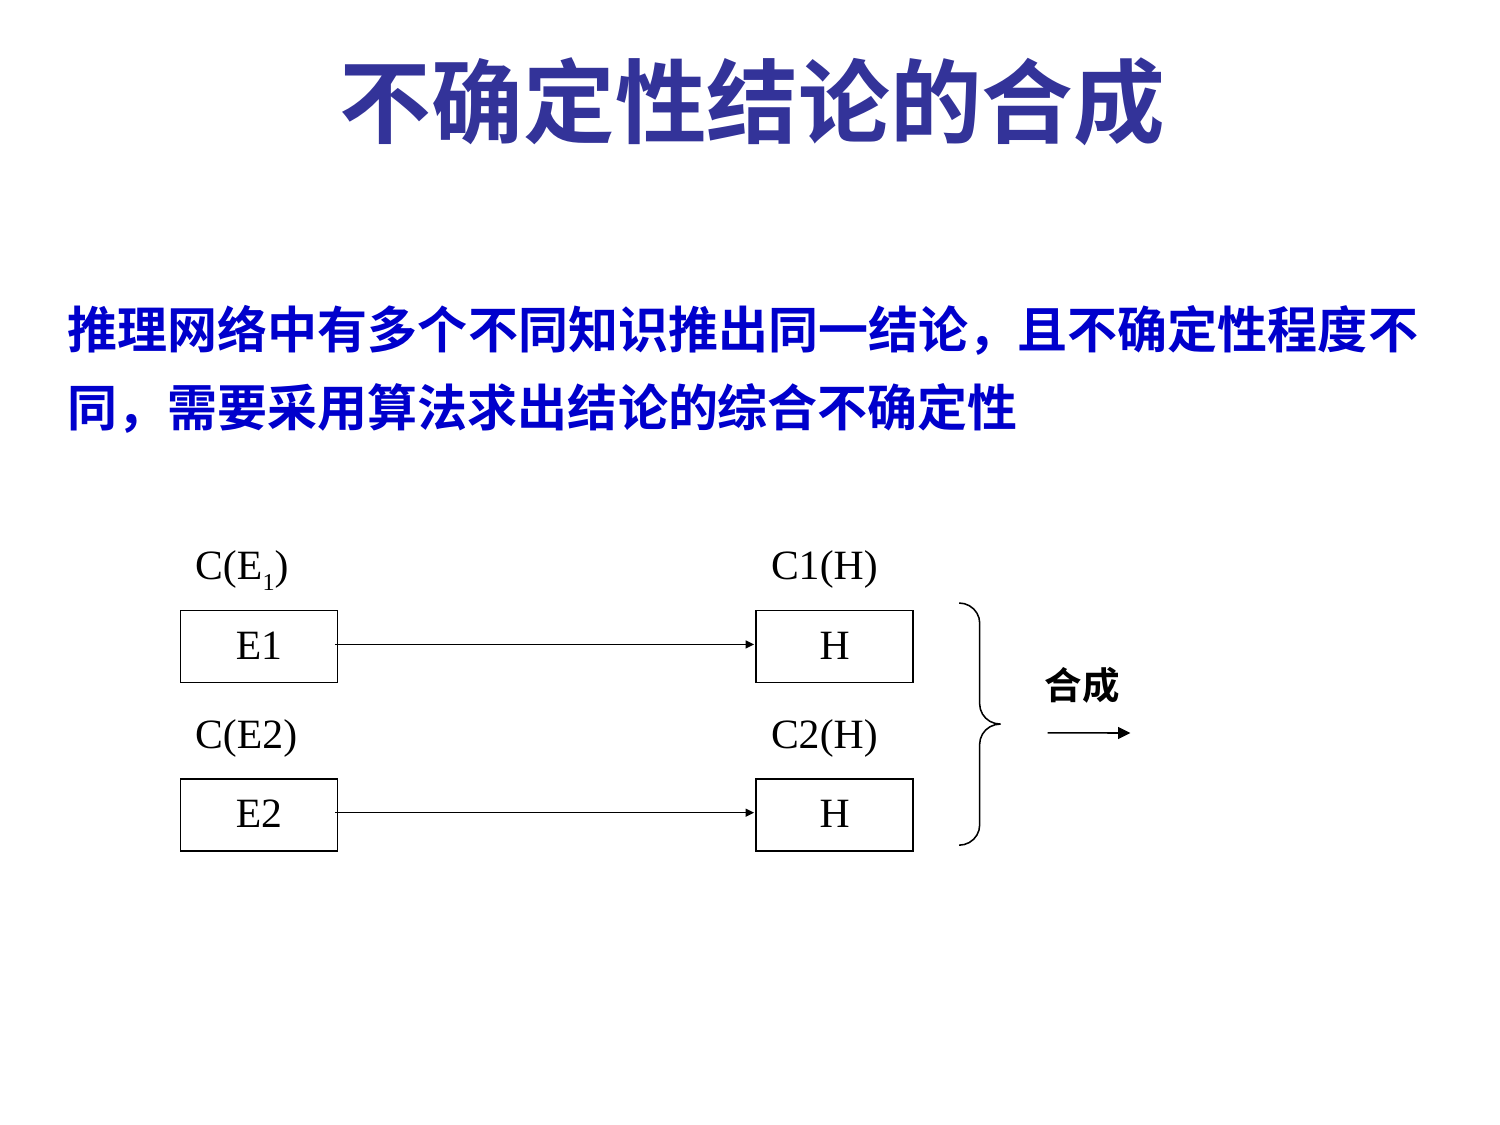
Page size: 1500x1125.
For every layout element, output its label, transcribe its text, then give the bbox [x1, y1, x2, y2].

text_box 推理网络中有多个不同知识推出同一结论，且不确定性程度不同，需要采用算法求出结论的综合不确定性 [53, 273, 1436, 444]
text_box 合成 [1029, 655, 1196, 715]
text_box 不确定性结论的合成 [64, 36, 1442, 162]
text_box [1047, 726, 1131, 740]
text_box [180, 538, 1019, 852]
